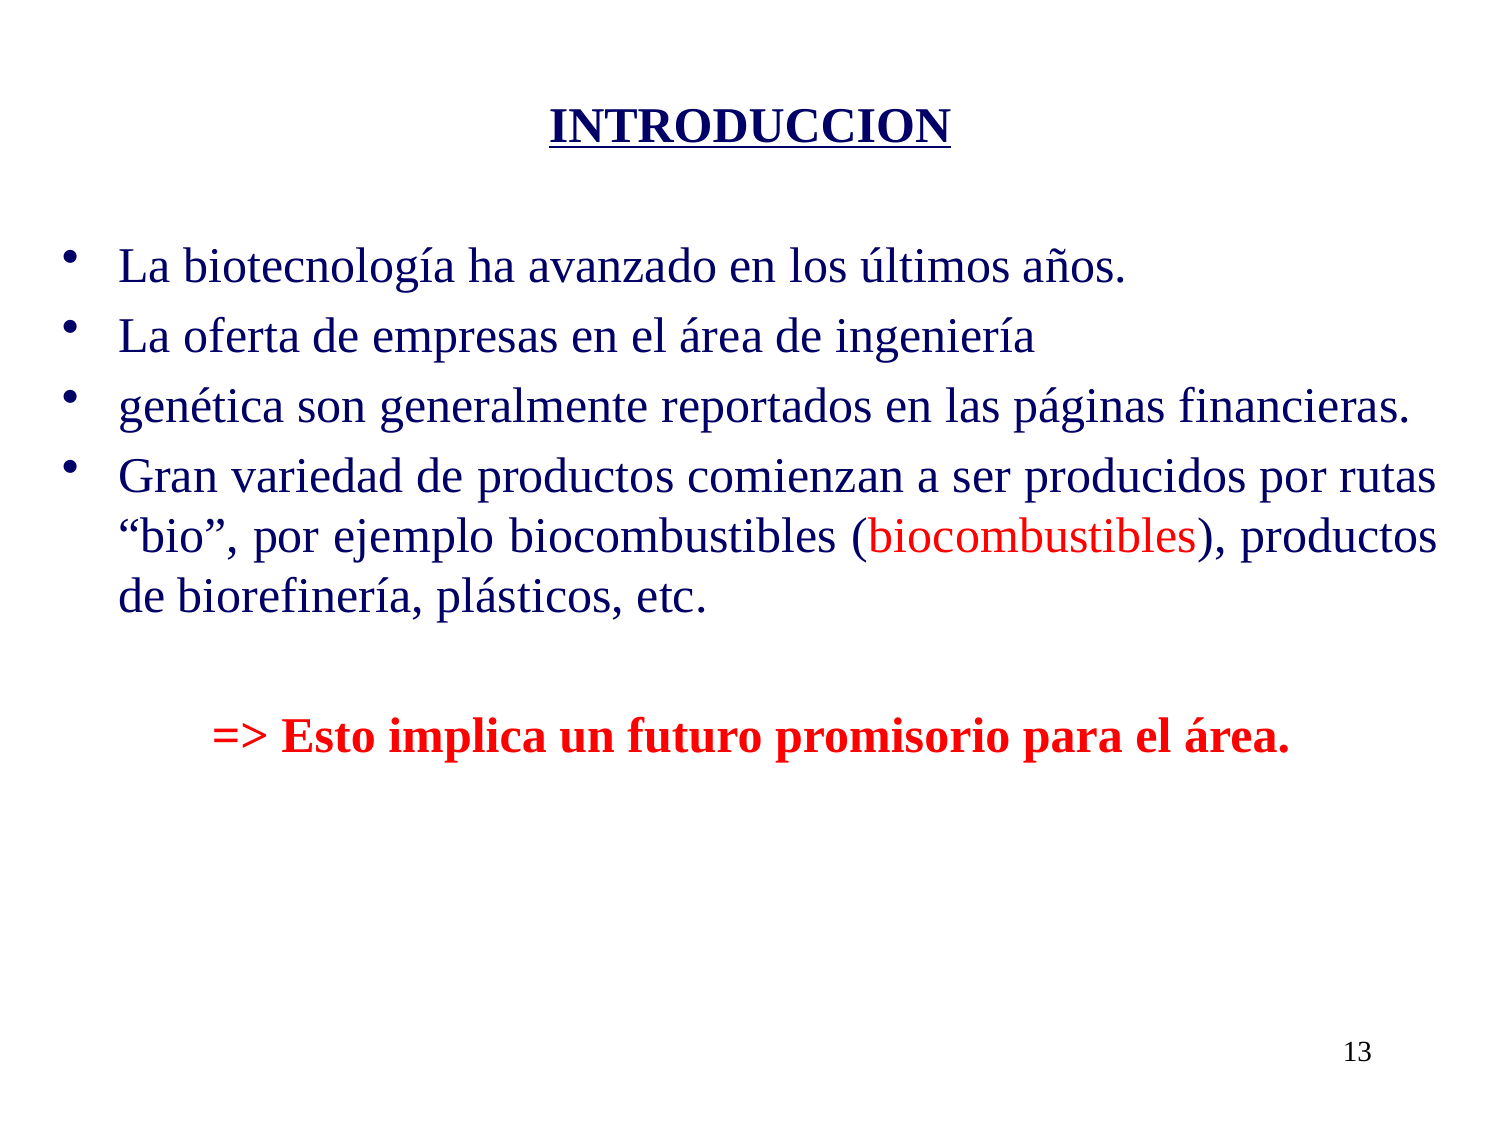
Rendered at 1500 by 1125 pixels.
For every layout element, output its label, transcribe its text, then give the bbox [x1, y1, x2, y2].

list INTRODUCCION La biotecnología ha avanzado en los últimos años. La oferta de empresas en el área de ingeniería genética son generalmente reportados en las páginas financieras. Gran variedad de productos comienzan a ser producidos por rutas “bio”, por ejemplo biocombustibles (biocombustibles), productos de biorefinería, plásticos, etc. => Esto implica un futuro promisorio para el área. [46, 24, 1454, 926]
slide_number 13 [1074, 1024, 1388, 1101]
